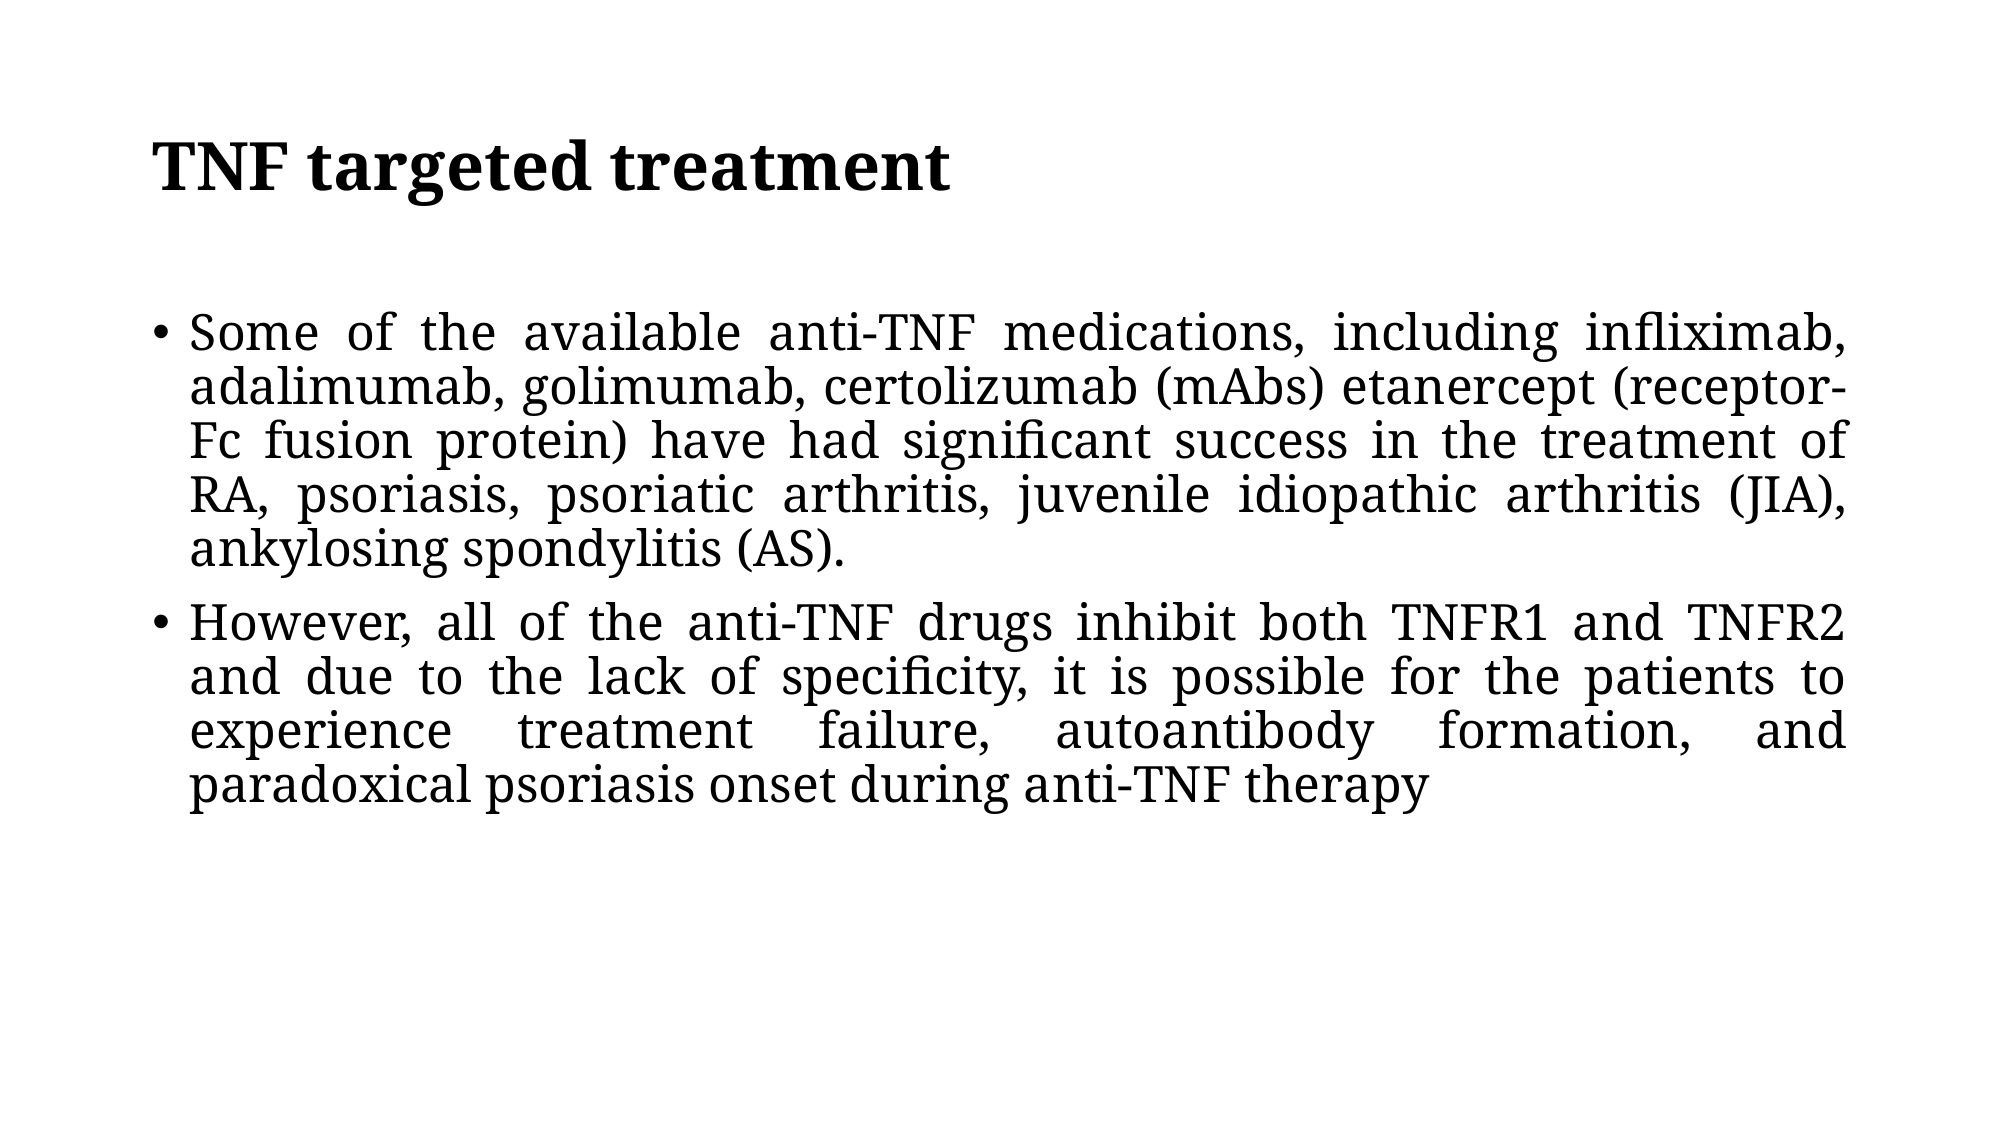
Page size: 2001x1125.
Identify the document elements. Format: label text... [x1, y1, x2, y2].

title TNF targeted treatment [137, 59, 1863, 278]
list Some of the available anti-TNF medications, including infliximab, adalimumab, golimumab, certolizumab (mAbs) etanercept (receptor-Fc fusion protein) have had significant success in the treatment of RA, psoriasis, psoriatic arthritis, juvenile idiopathic arthritis (JIA), ankylosing spondylitis (AS). However, all of the anti-TNF drugs inhibit both TNFR1 and TNFR2 and due to the lack of specificity, it is possible for the patients to experience treatment failure, autoantibody formation, and paradoxical psoriasis onset during anti-TNF therapy [137, 299, 1863, 1014]
